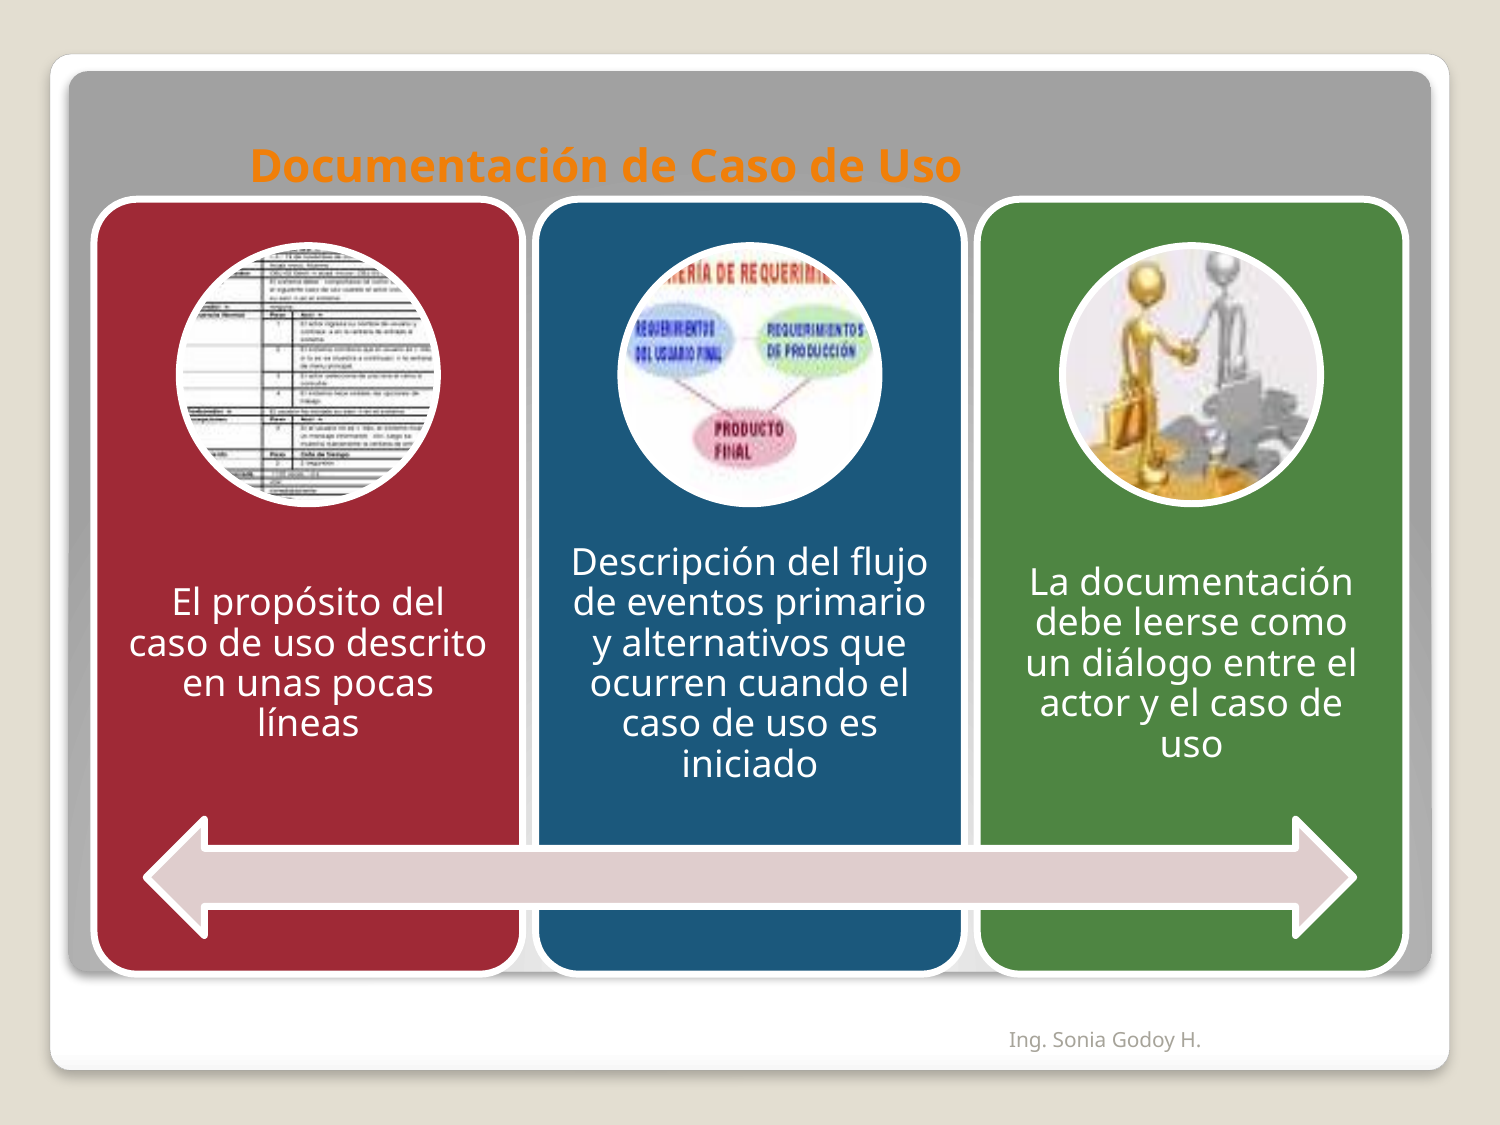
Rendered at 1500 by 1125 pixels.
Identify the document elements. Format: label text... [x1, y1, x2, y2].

title Documentación de Caso de Uso [234, 93, 1279, 197]
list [93, 198, 1407, 975]
footer Ing. Sonia Godoy H. [994, 1002, 1370, 1063]
